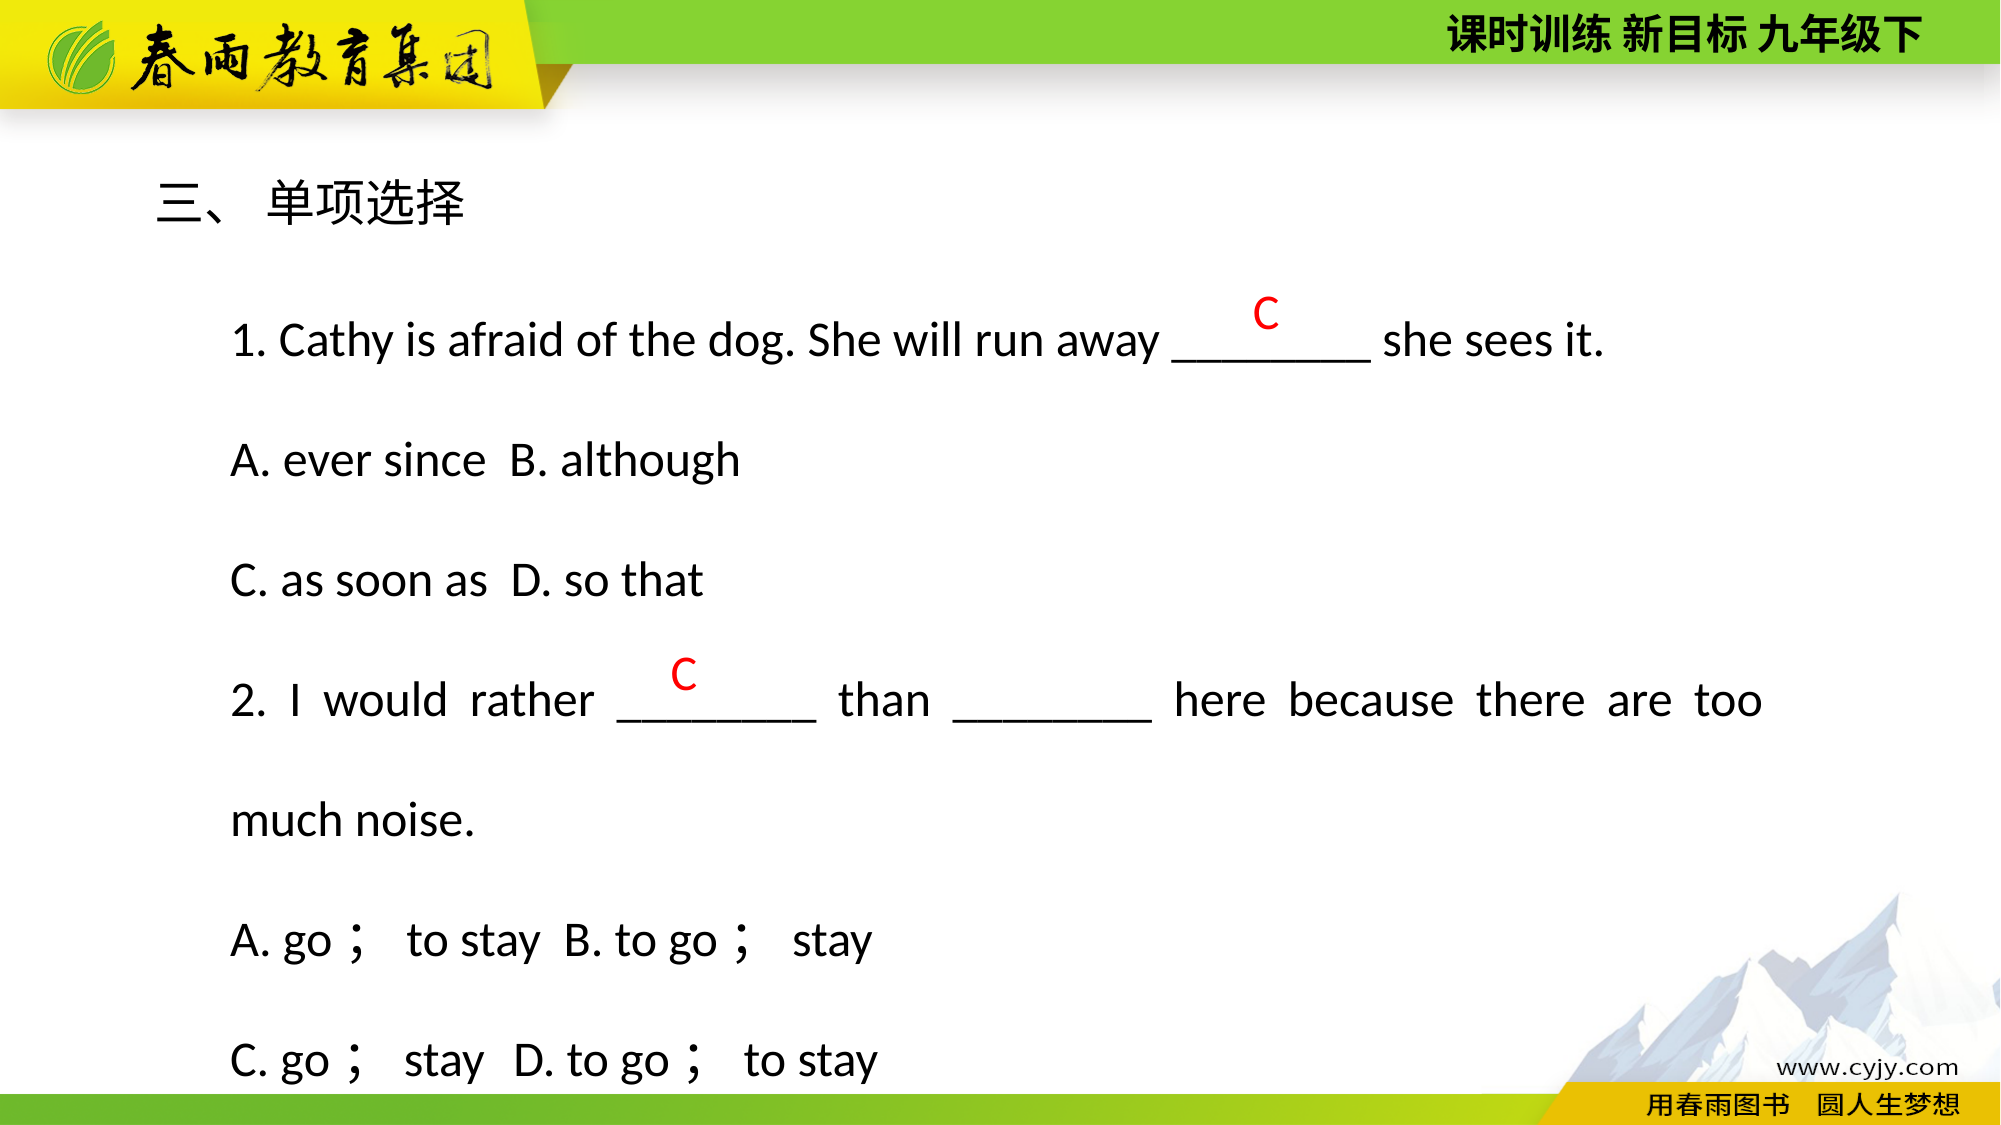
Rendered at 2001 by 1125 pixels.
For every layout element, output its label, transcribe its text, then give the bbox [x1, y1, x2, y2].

picture [0, 0, 2001, 1125]
text_box 1. Cathy is afraid of the dog. She will run away ________ she sees it. A. ever since B. although C. as soon as D. so that 2. I would rather ________ than ________ here because there are too much noise. A. go；to stay B. to go；stay C. go；stay D. to go；to stay [215, 239, 1779, 1095]
text_box 三、 单项选择 [139, 104, 481, 239]
text_box C [655, 633, 713, 709]
text_box C [1238, 272, 1295, 347]
